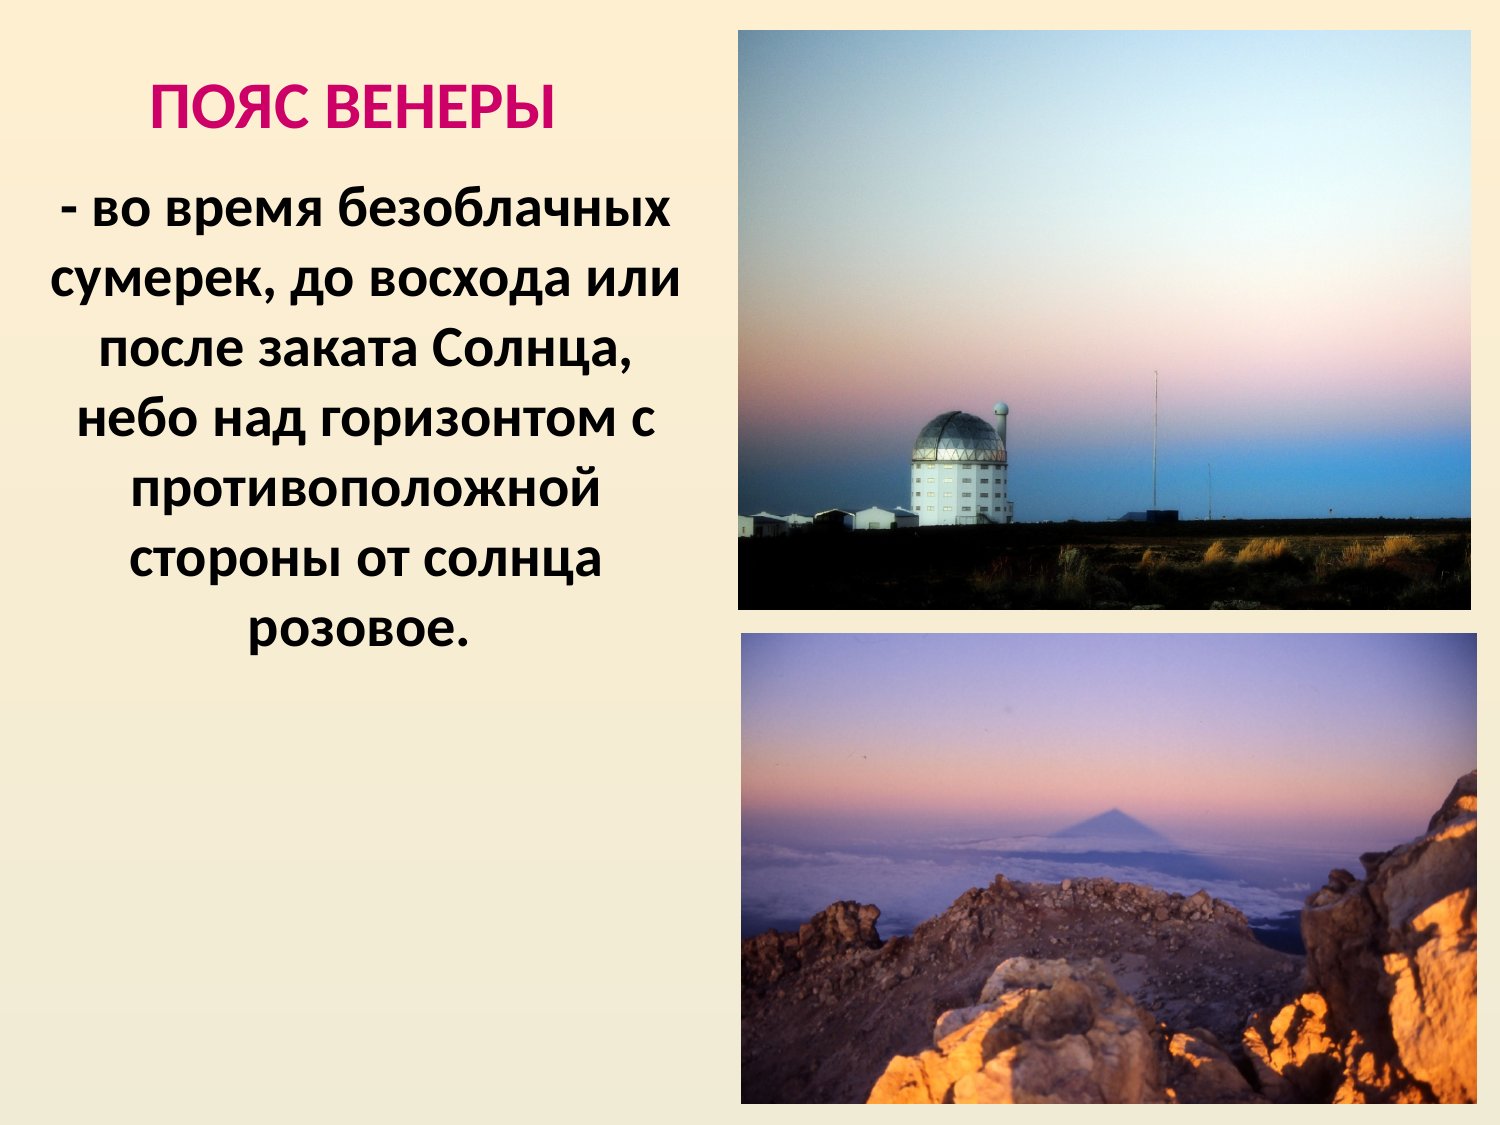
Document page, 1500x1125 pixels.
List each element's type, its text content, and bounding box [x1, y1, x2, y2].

title ПОЯС ВЕНЕРЫ [75, 19, 632, 149]
list - во время безоблачных сумерек, до восхода или после заката Солнца, небо над горизонтом с противоположной стороны от солнца розовое. [29, 160, 703, 1106]
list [737, 30, 1471, 610]
picture [741, 633, 1477, 1104]
